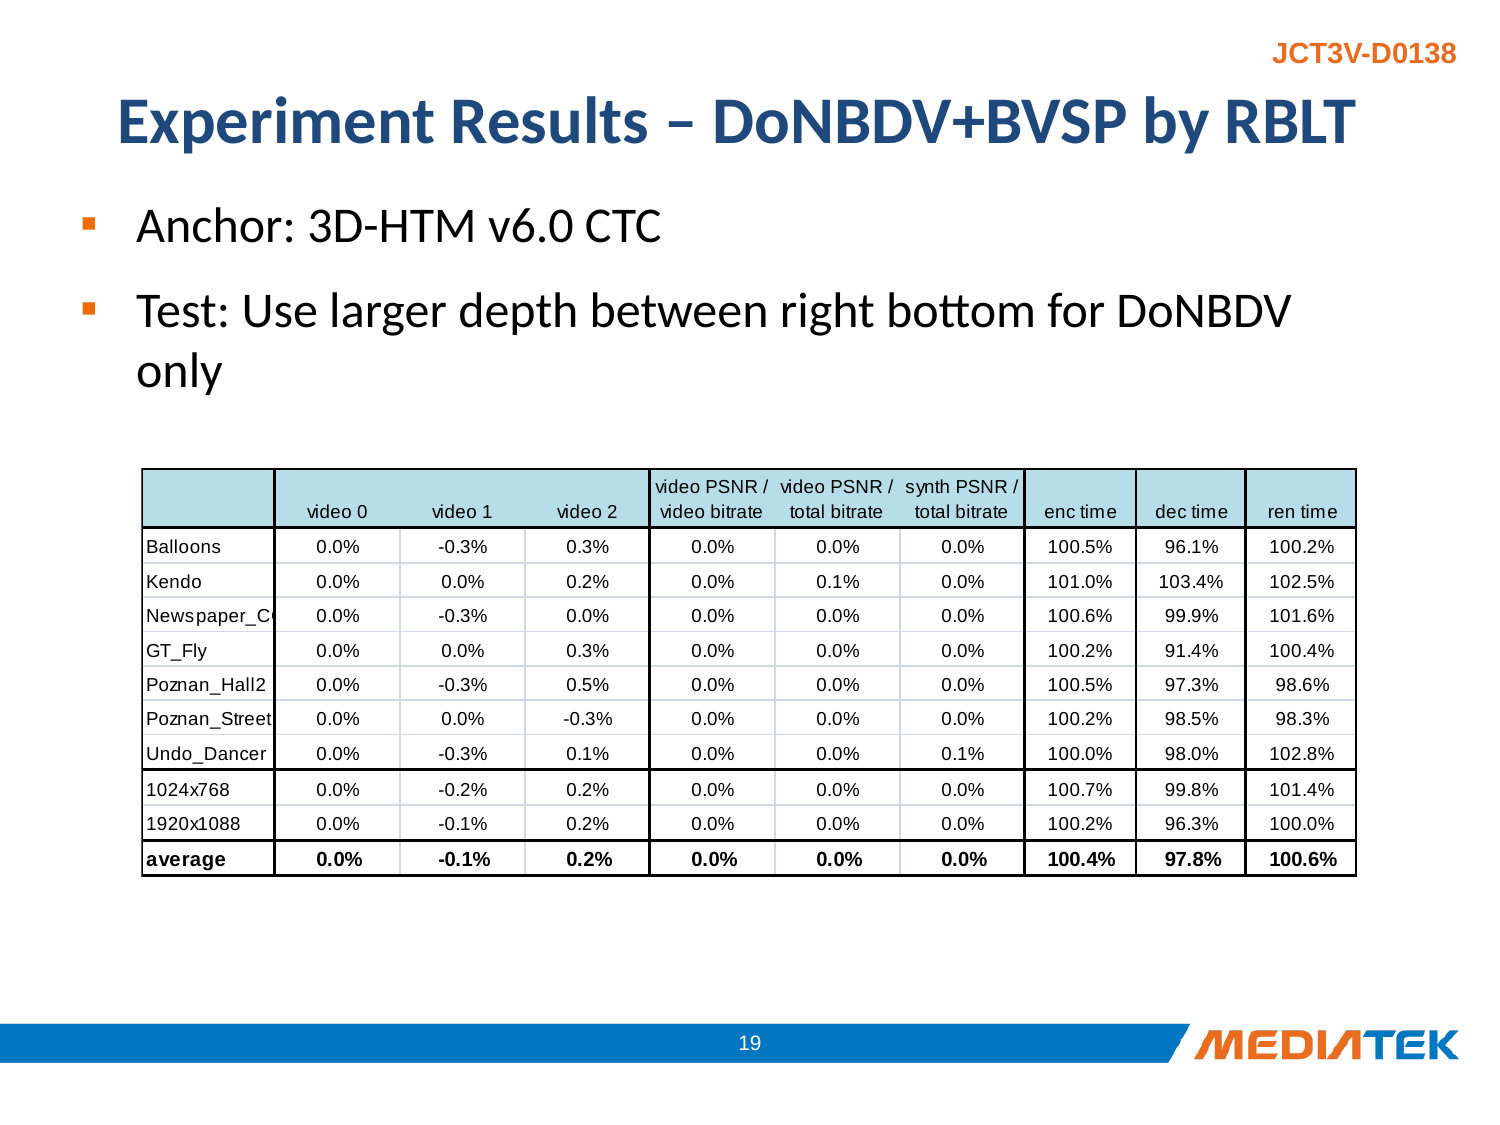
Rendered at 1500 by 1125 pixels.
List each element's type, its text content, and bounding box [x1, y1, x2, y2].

list Anchor: 3D-HTM v6.0 CTC Test: Use larger depth between right bottom for DoNBDV only [64, 184, 1387, 935]
picture [789, 1023, 1459, 1063]
title Experiment Results – DoNBDV+BVSP by RBLT [101, 62, 1425, 172]
picture [141, 467, 1359, 878]
slide_number 18 [711, 1022, 789, 1090]
picture [0, 1023, 711, 1063]
